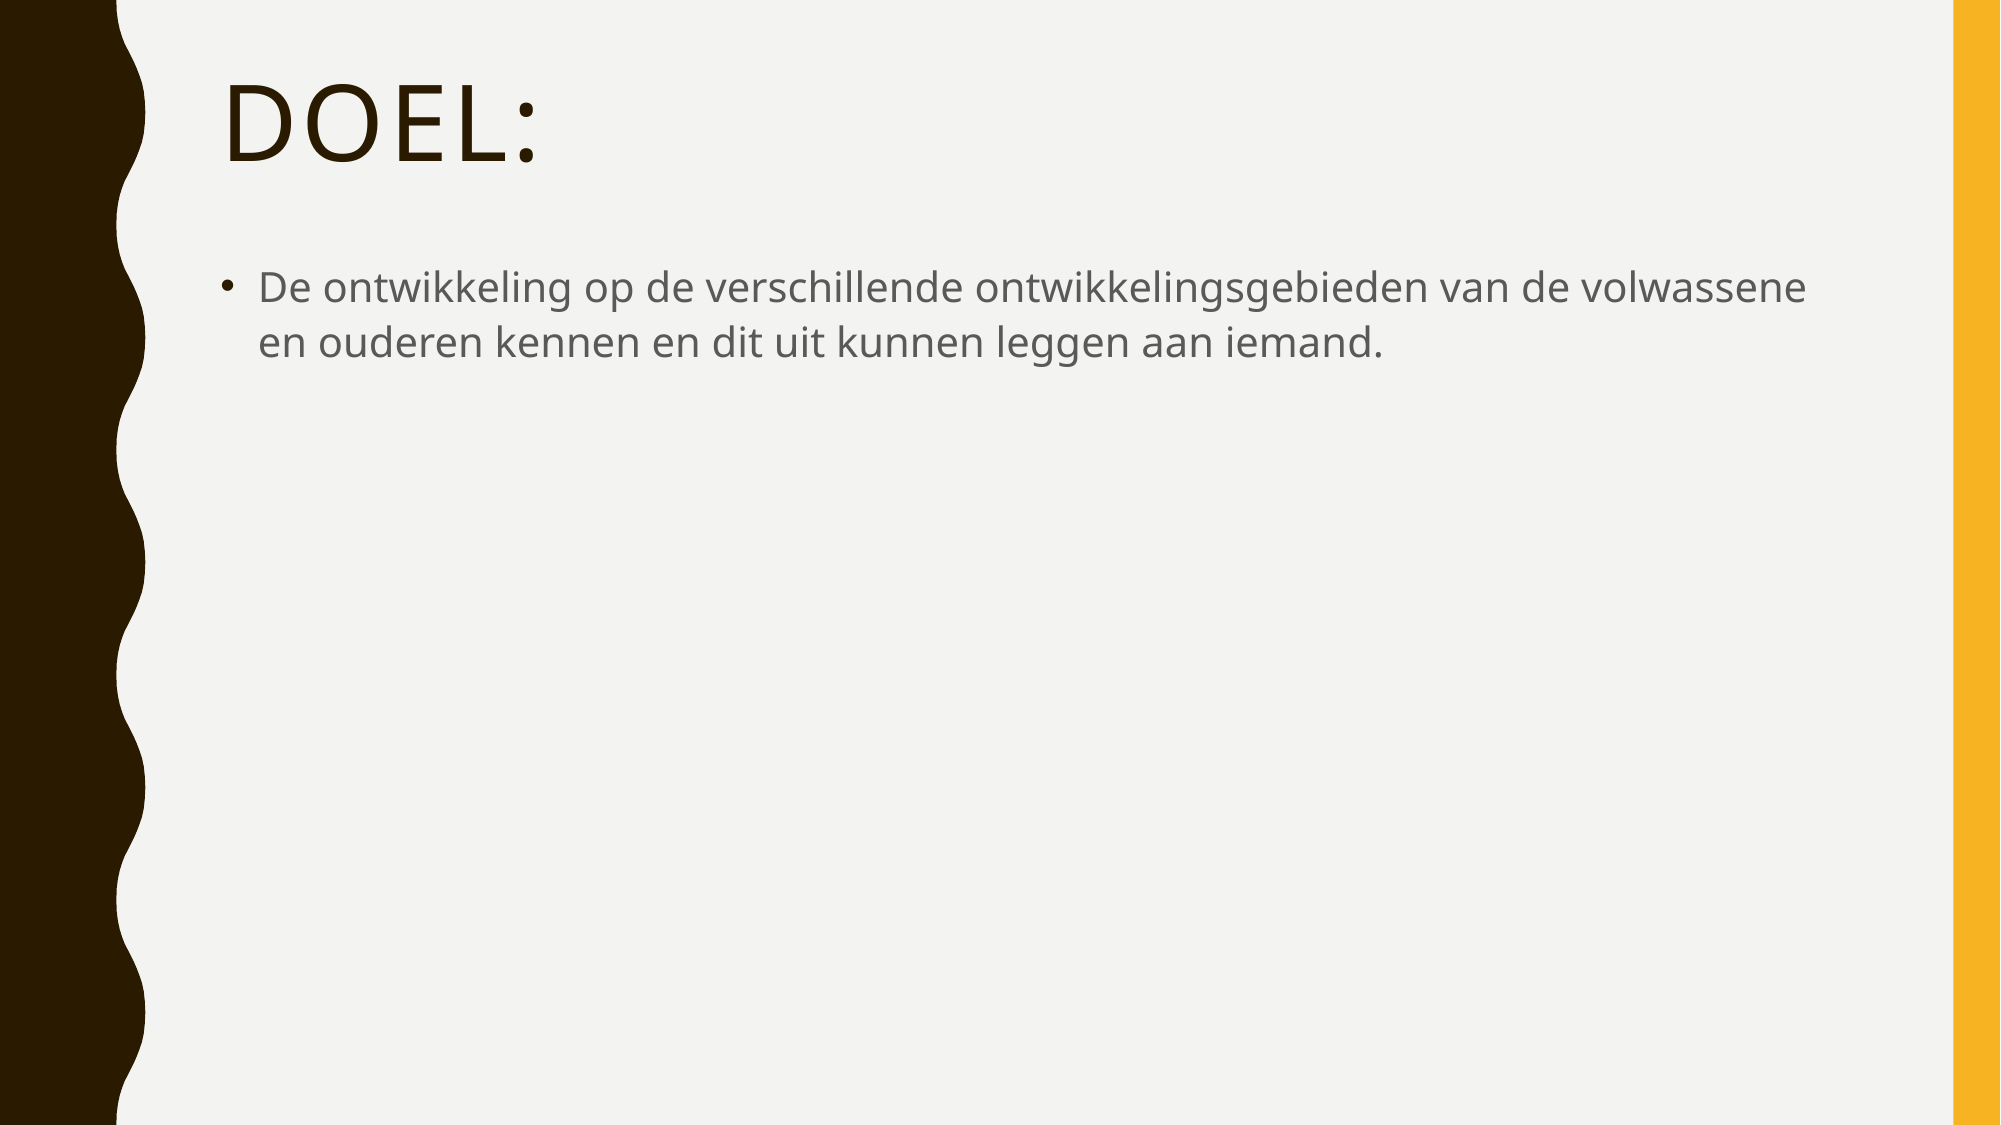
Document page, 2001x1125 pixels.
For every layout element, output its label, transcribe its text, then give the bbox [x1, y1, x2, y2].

title Doel: [205, 62, 1875, 248]
list De ontwikkeling op de verschillende ontwikkelingsgebieden van de volwassene en ouderen kennen en dit uit kunnen leggen aan iemand. [205, 248, 1875, 965]
